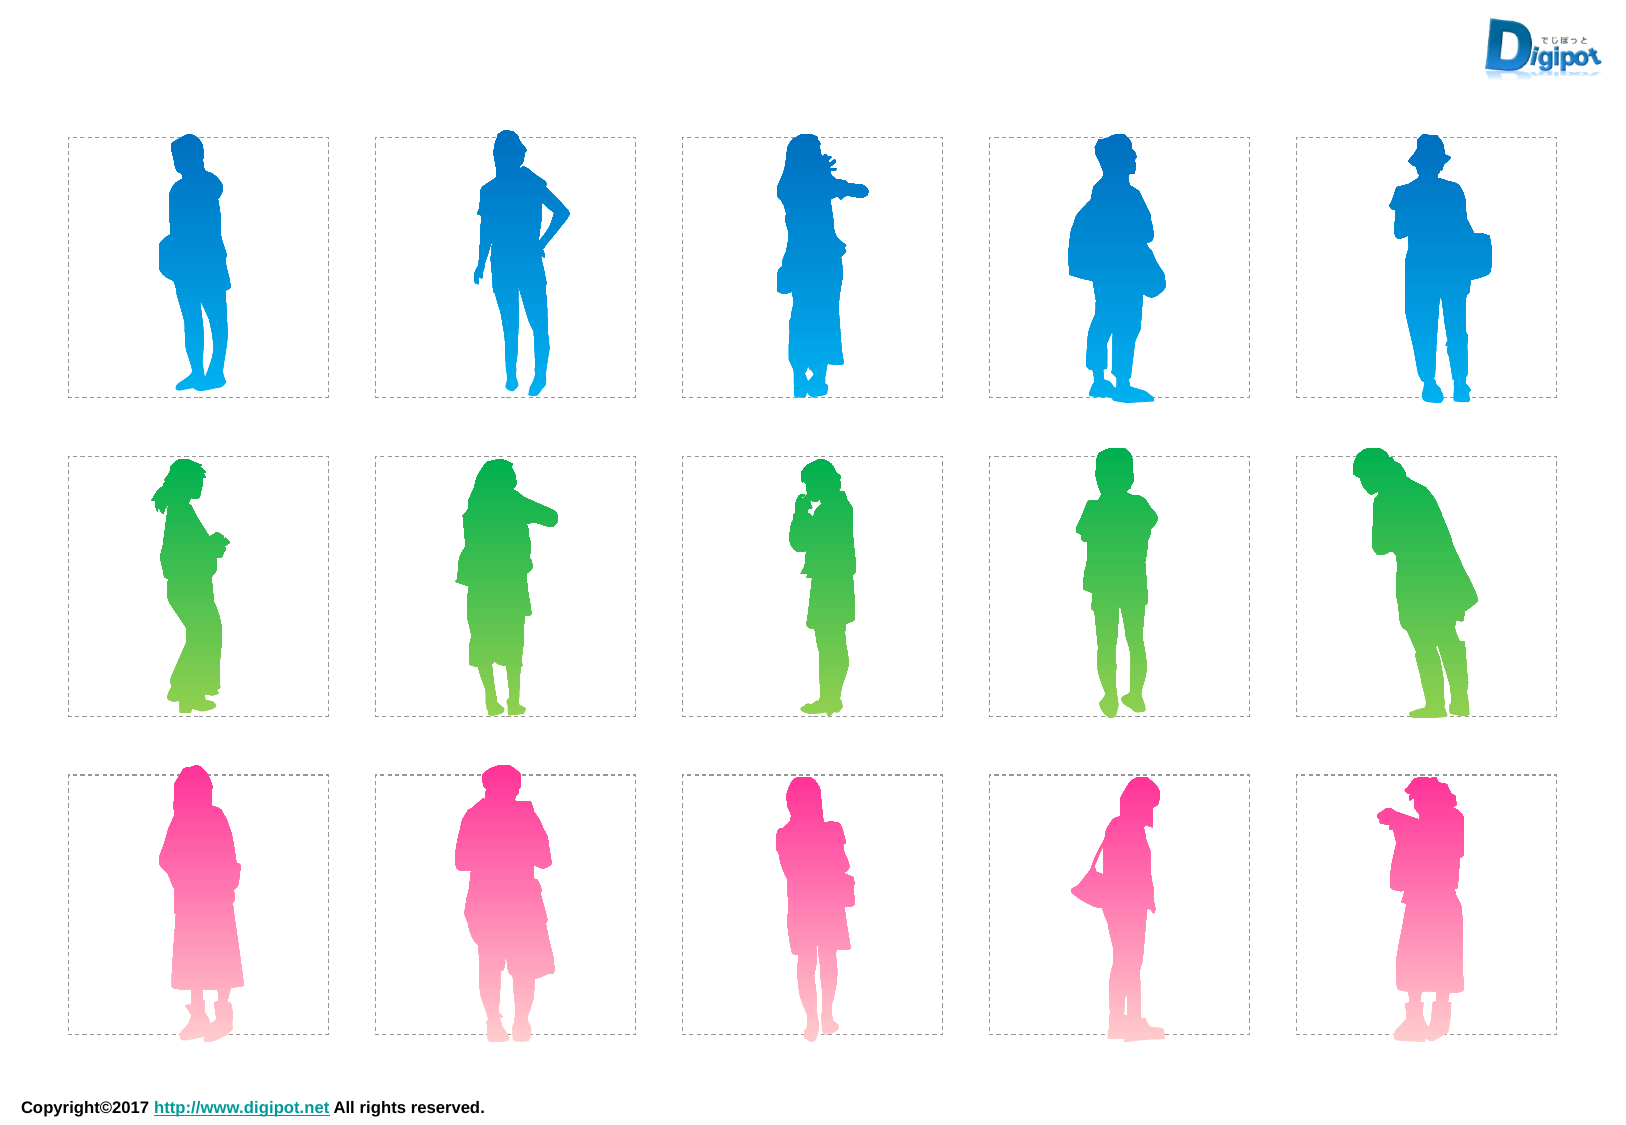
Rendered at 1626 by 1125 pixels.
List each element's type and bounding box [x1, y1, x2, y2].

text_box [455, 765, 556, 1043]
text_box [473, 130, 570, 397]
text_box [789, 459, 857, 716]
text_box [158, 134, 232, 392]
text_box [1352, 447, 1478, 719]
text_box [1068, 134, 1166, 404]
text_box [1377, 776, 1465, 1043]
text_box [158, 765, 245, 1043]
text_box [455, 459, 558, 716]
text_box [776, 134, 870, 398]
text_box [775, 776, 856, 1043]
text_box [1075, 447, 1158, 719]
text_box [151, 459, 231, 714]
picture [1485, 18, 1602, 82]
text_box [1071, 776, 1166, 1043]
text_box [1389, 134, 1493, 404]
